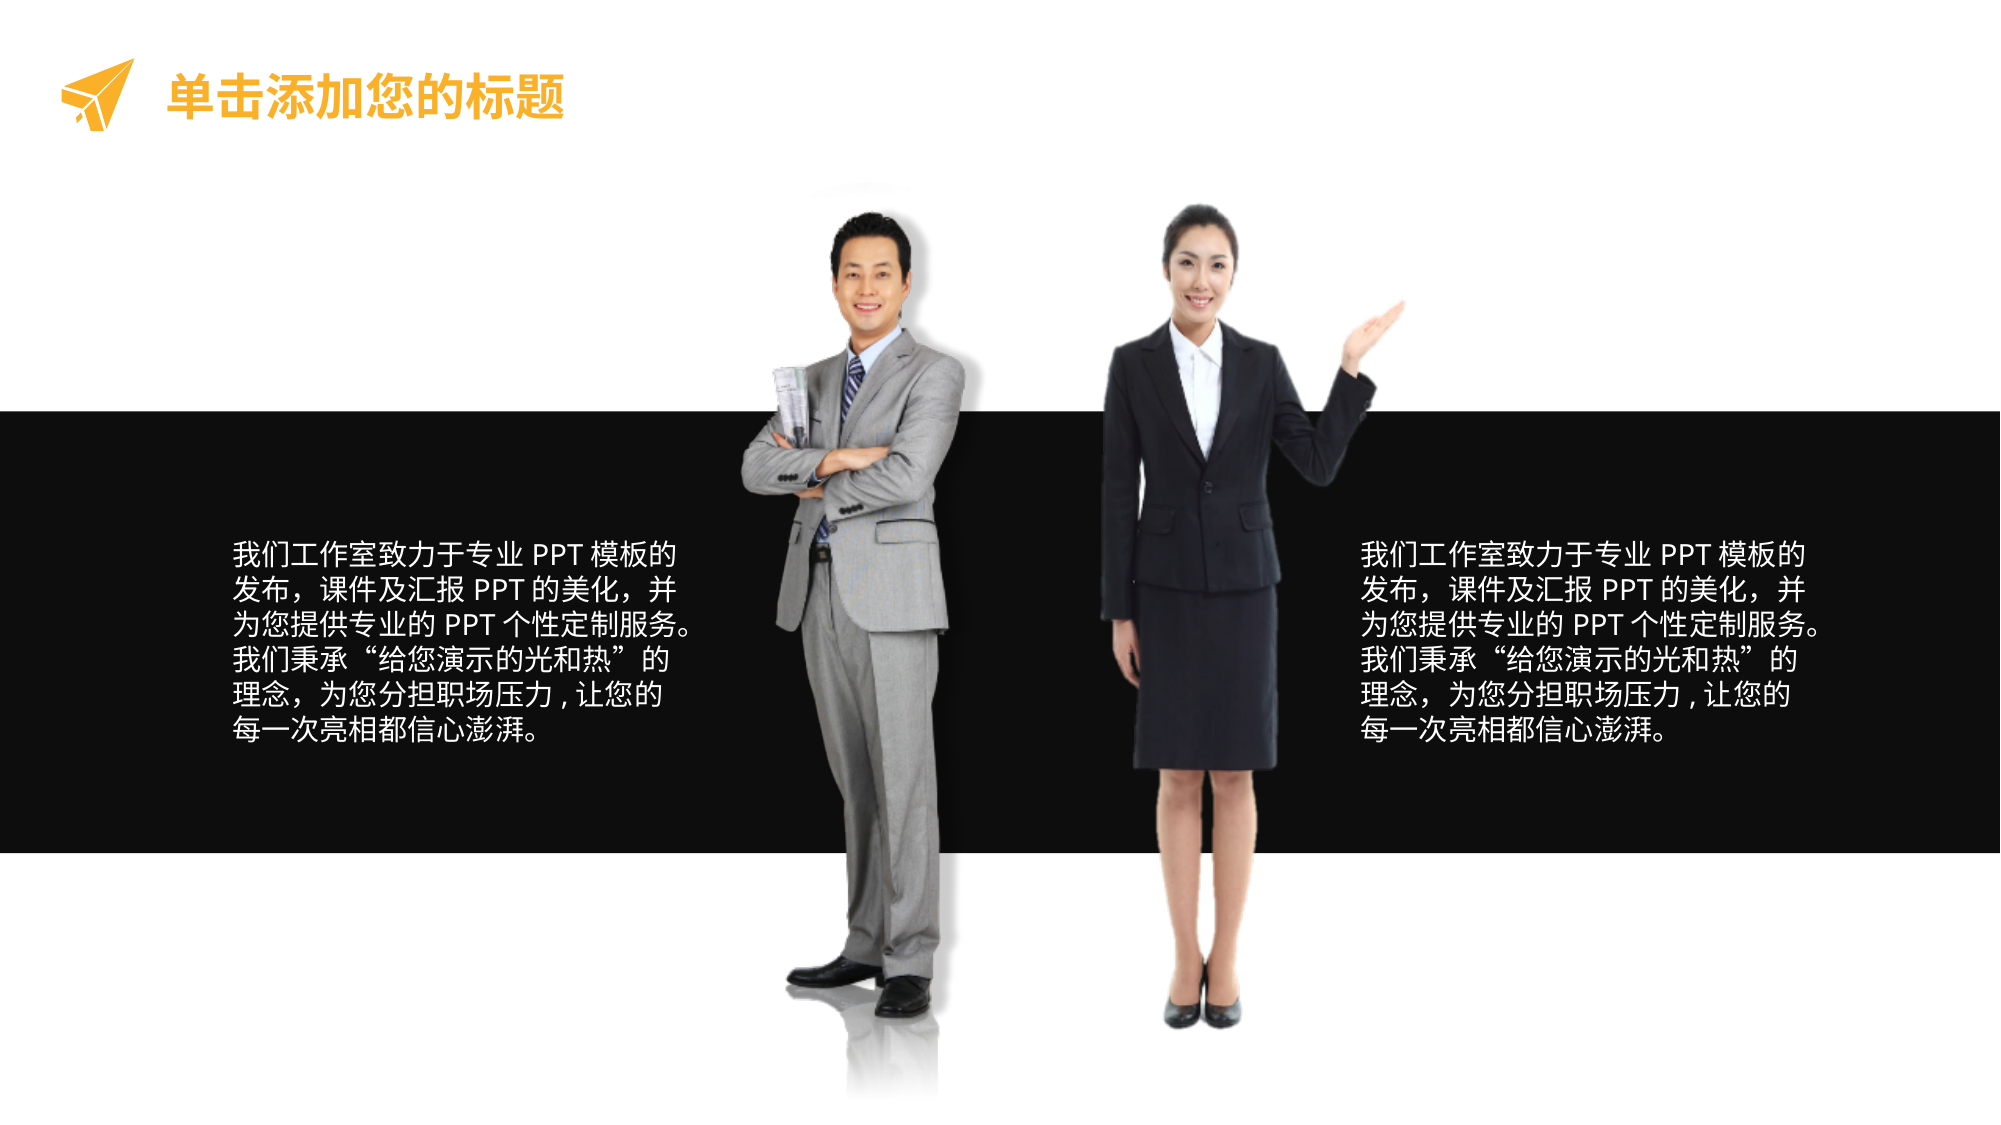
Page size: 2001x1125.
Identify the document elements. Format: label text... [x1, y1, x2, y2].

text_box [1420, 410, 2000, 854]
text_box 我们工作室致力于专业PPT模板的发布，课件及汇报PPT的美化，并为您提供专业的PPT个性定制服务。我们秉承“给您演示的光和热”的理念，为您分担职场压力,让您的每一次亮相都信心澎湃。 [217, 529, 665, 754]
text_box 我们工作室致力于专业PPT模板的发布，课件及汇报PPT的美化，并为您提供专业的PPT个性定制服务。我们秉承“给您演示的光和热”的理念，为您分担职场压力,让您的每一次亮相都信心澎湃。 [1420, 529, 1830, 754]
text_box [61, 58, 135, 132]
text_box [0, 410, 665, 854]
text_box 单击添加您的标题 [150, 58, 580, 133]
picture [665, 172, 1420, 1112]
